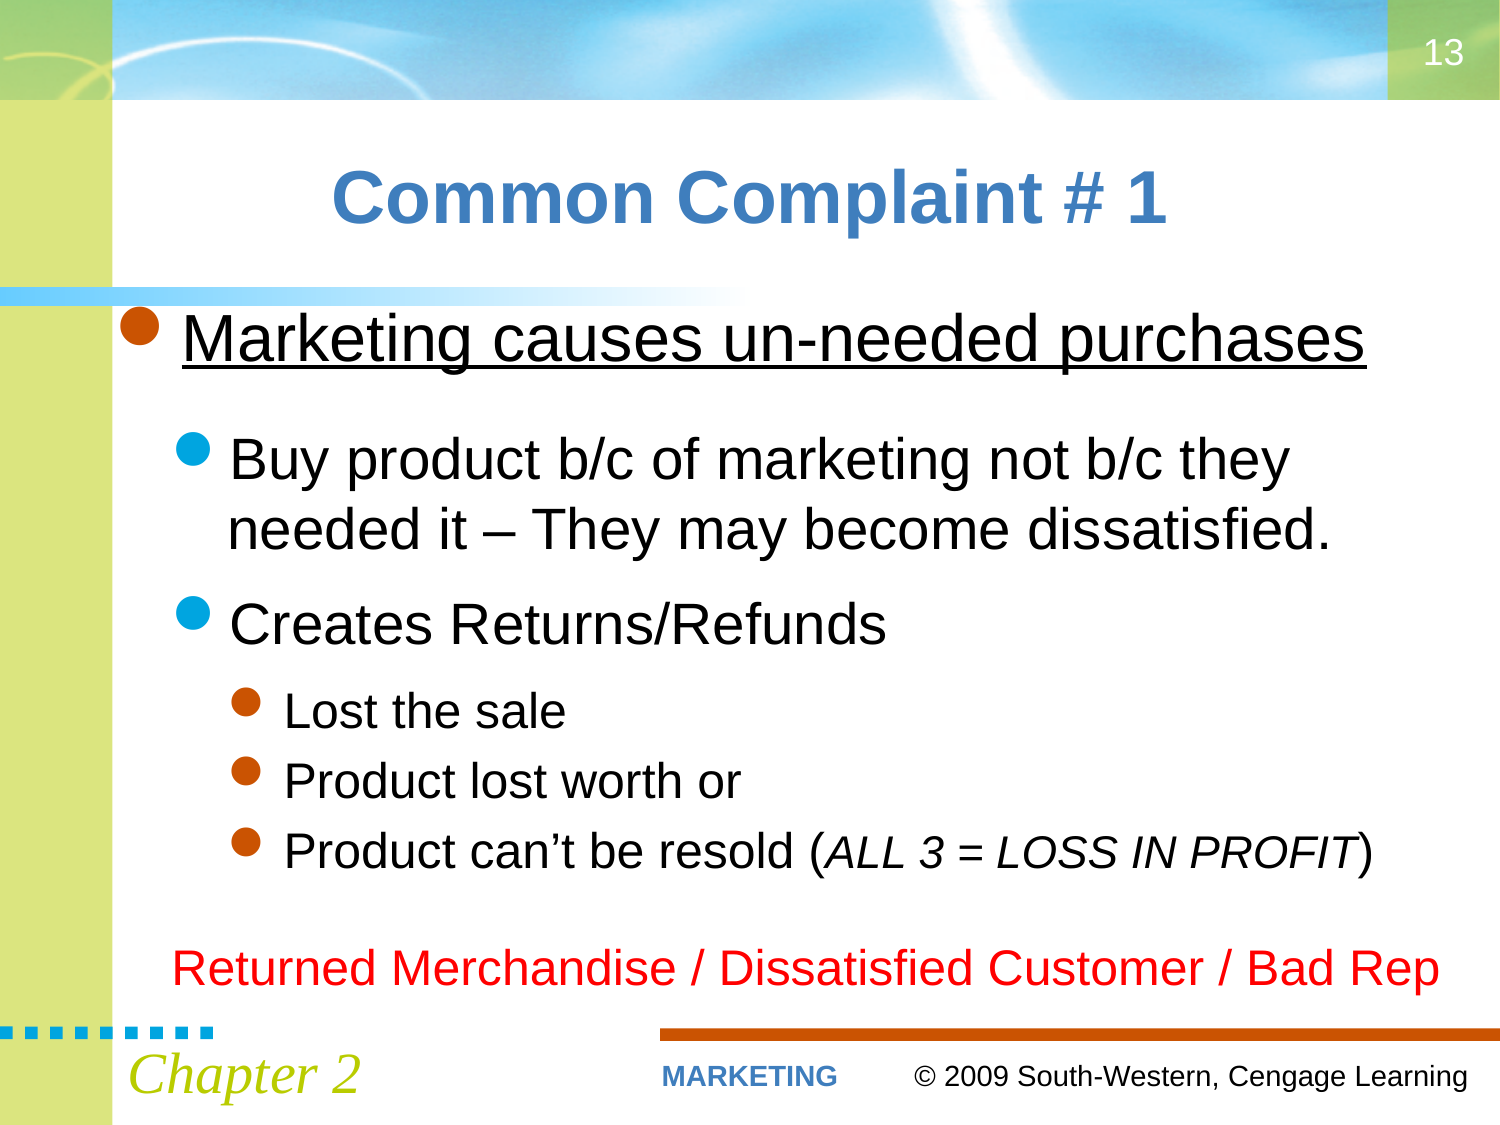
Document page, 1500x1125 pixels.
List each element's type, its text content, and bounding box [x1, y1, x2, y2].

list Marketing causes un-needed purchases Buy product b/c of marketing not b/c they needed it – They may become dissatisfied. Creates Returns/Refunds Lost the sale Product lost worth or Product can’t be resold (ALL 3 = LOSS IN PROFIT) Returned Merchandise / Dissatisfied Customer / Bad Rep [99, 287, 1476, 1001]
slide_number 13 [1387, 0, 1500, 101]
title Common Complaint # 1 [112, 99, 1388, 287]
footer Chapter 2 [112, 1012, 638, 1113]
